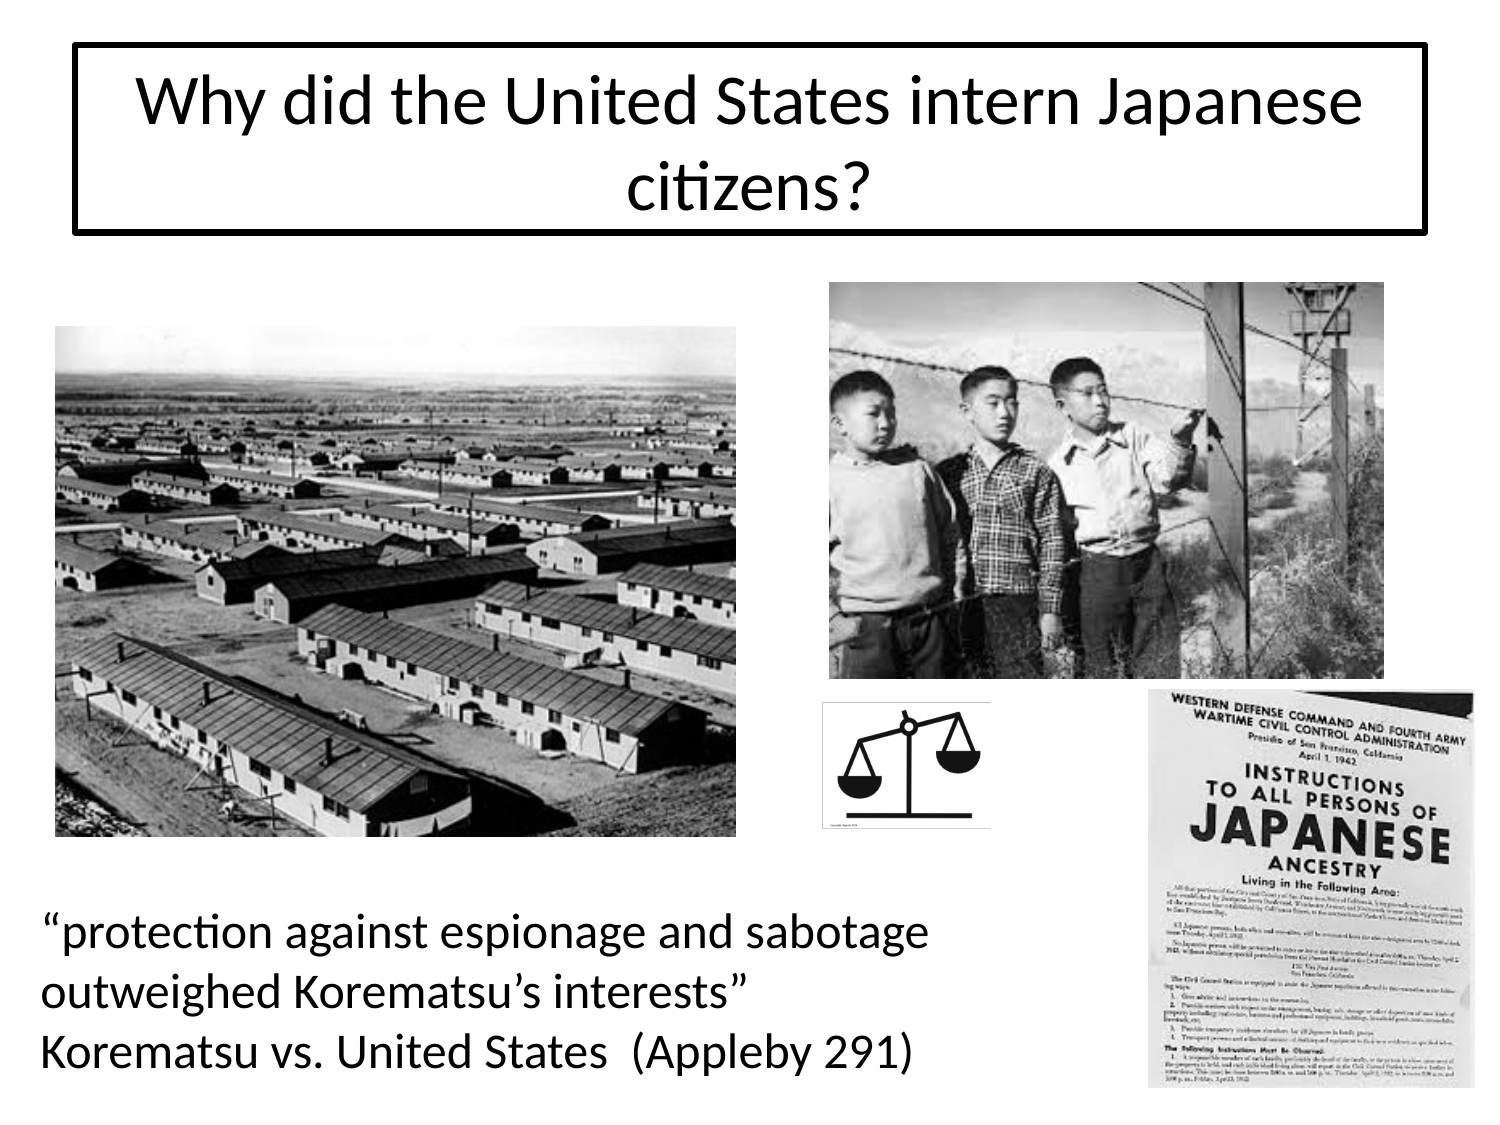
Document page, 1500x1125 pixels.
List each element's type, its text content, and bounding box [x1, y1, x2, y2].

text_box “protection against espionage and sabotage outweighed Korematsu’s interests” Korematsu vs. United States (Appleby 291) [25, 891, 1143, 1086]
picture [1148, 689, 1475, 1089]
picture [55, 326, 736, 837]
title Why did the United States intern Japanese citizens? [75, 45, 1425, 233]
picture [829, 282, 1384, 679]
picture [814, 693, 999, 837]
